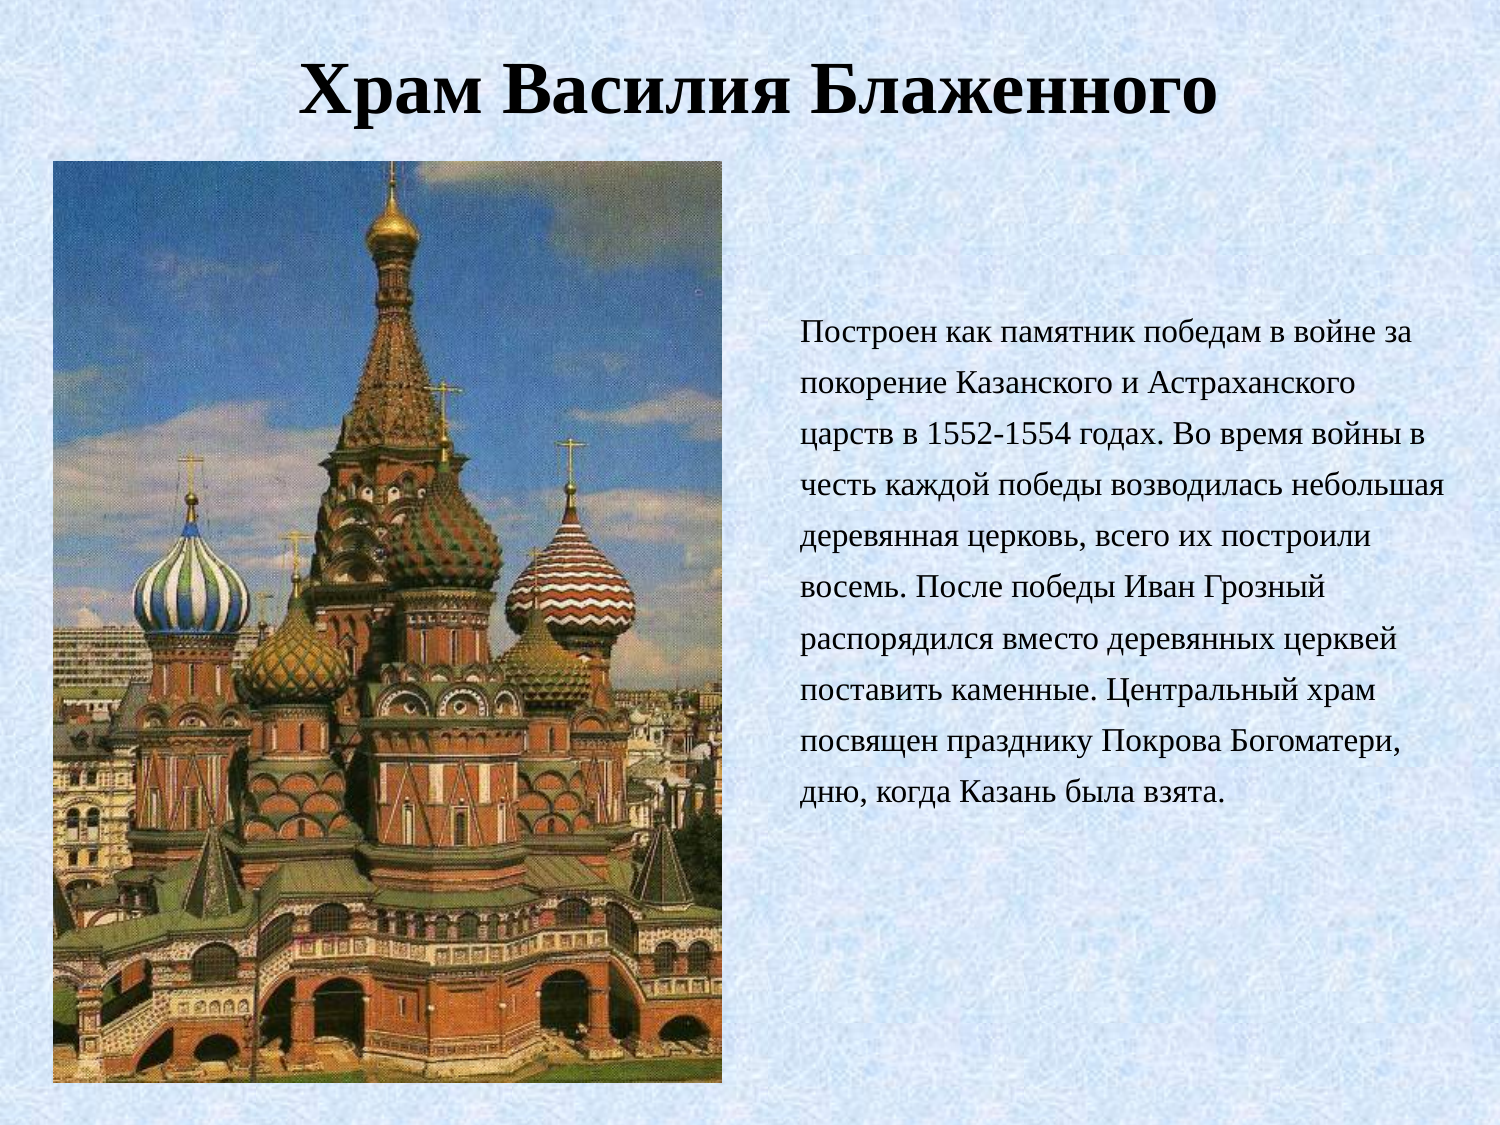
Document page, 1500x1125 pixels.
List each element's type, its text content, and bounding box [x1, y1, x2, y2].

picture [0, 0, 1500, 1125]
text_box Построен как памятник победам в войне за покорение Казанского и Астраханского царств в 1552-1554 годах. Во время войны в честь каждой победы возводилась небольшая деревянная церковь, всего их построили восемь. После победы Иван Грозный распорядился вместо деревянных церквей поставить каменные. Центральный храм посвящен празднику Покрова Богоматери, дню, когда Казань была взята. [785, 290, 1471, 869]
text_box Храм Василия Блаженного [224, 30, 1294, 136]
